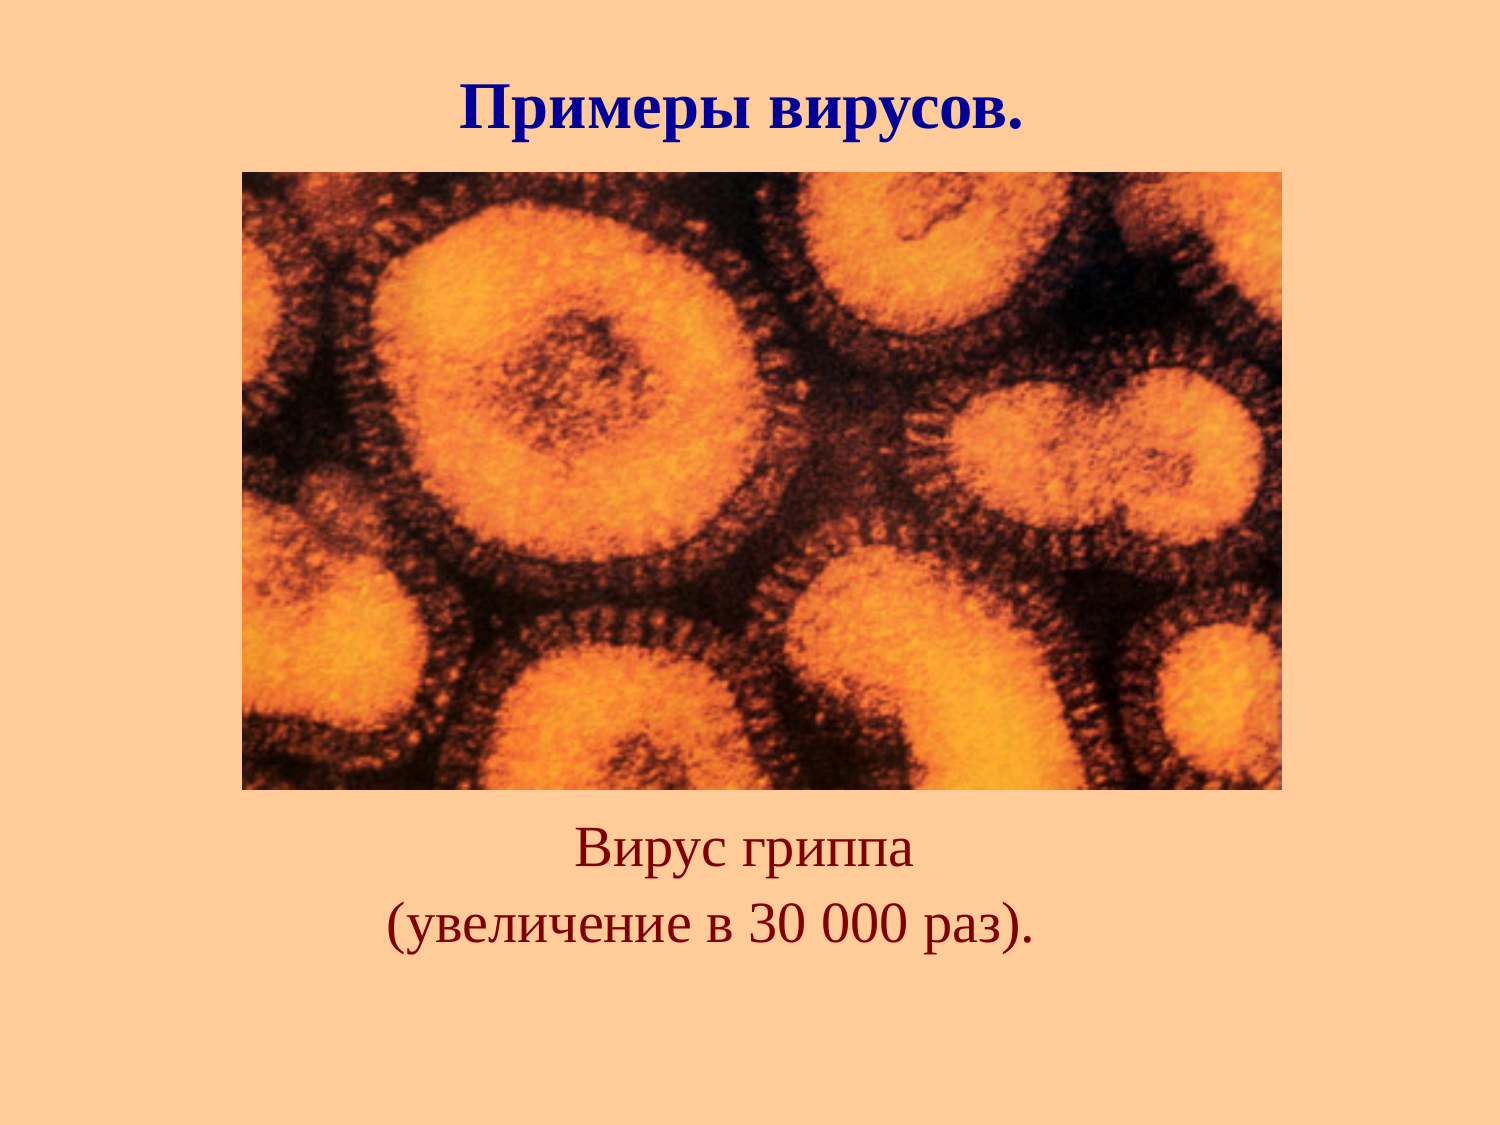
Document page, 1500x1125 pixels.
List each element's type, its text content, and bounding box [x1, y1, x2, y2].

title Вирус гриппа (увеличение в 30 000 раз). [182, 763, 1284, 1077]
text_box Примеры вирусов. [445, 54, 1040, 150]
picture [241, 172, 1282, 791]
